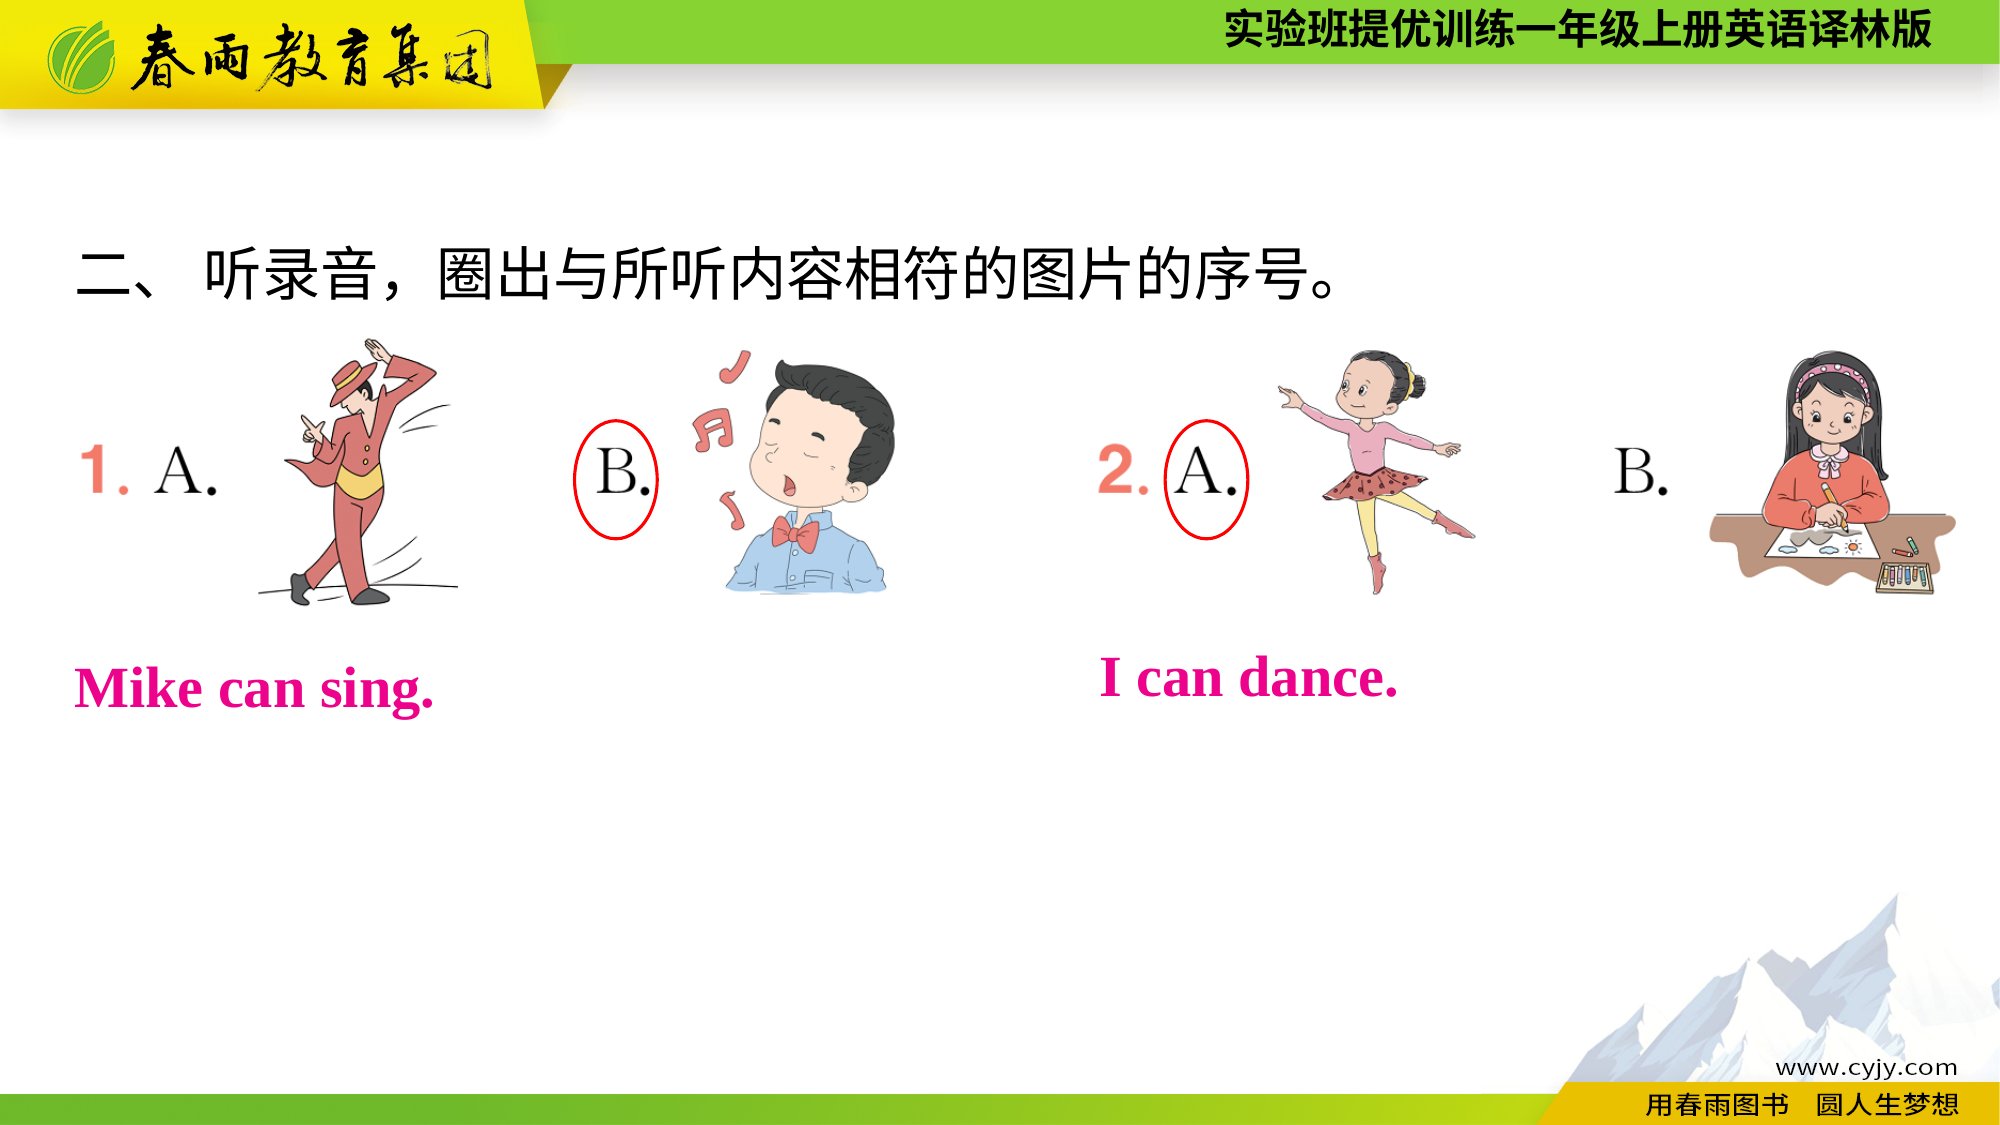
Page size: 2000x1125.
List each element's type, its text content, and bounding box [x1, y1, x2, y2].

list 二、 听录音，圈出与所听内容相符的图片的序号。 [59, 194, 1944, 303]
text_box I can dance. [1084, 630, 1414, 715]
picture [0, 0, 2000, 1125]
text_box Mike can sing. [59, 627, 516, 727]
